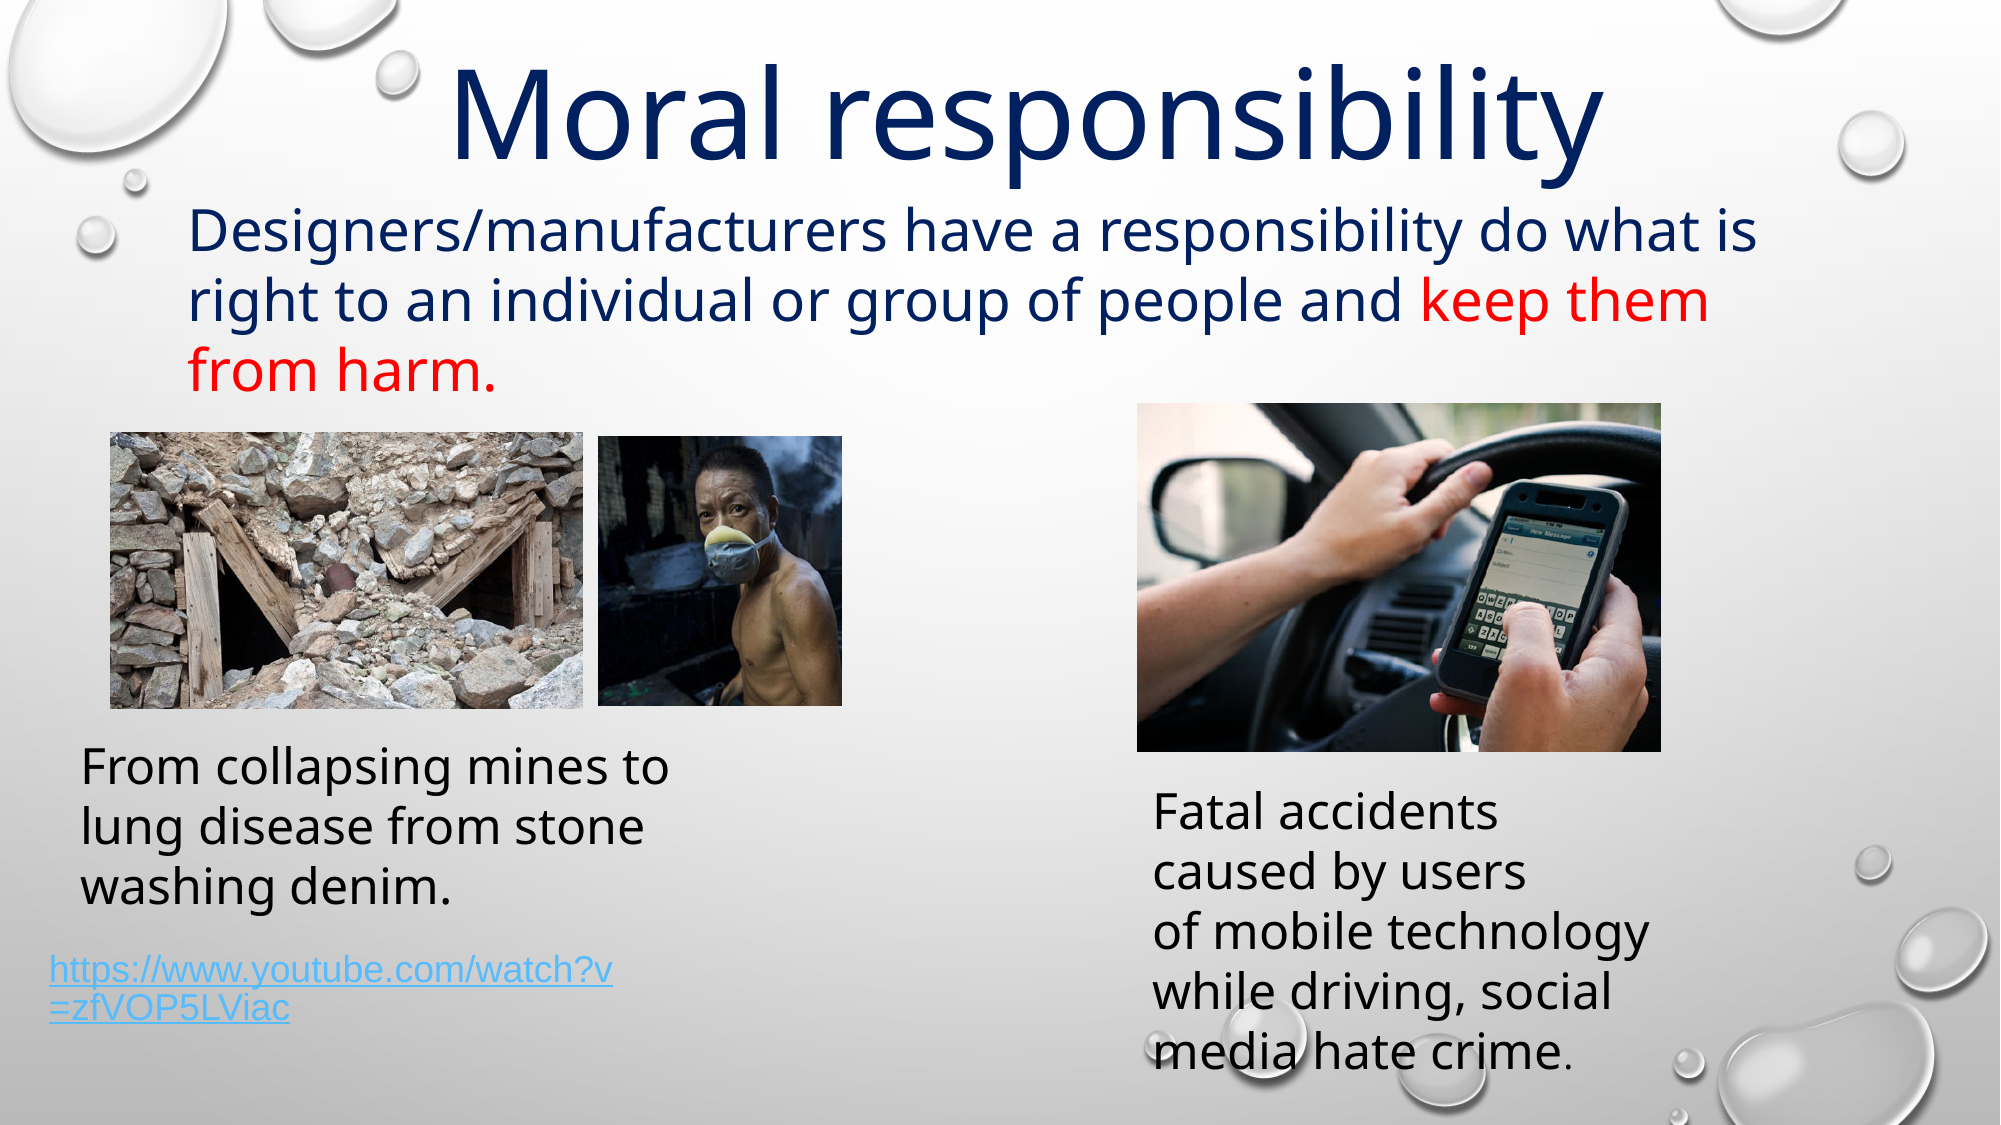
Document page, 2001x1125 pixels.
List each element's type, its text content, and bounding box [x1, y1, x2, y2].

picture [0, 0, 2000, 1125]
text_box Moral responsibility [432, 27, 1653, 186]
text_box Fatal accidents caused by users of mobile technology while driving, social media hate crime. [1137, 772, 1679, 1087]
text_box Designers/manufacturers have a responsibility do what is right to an individual or group of people and keep them from harm. [172, 186, 1795, 411]
text_box https://www.youtube.com/watch?v=zfVOP5LViac [34, 937, 648, 998]
text_box From collapsing mines to lung disease from stone washing denim. [65, 727, 749, 923]
